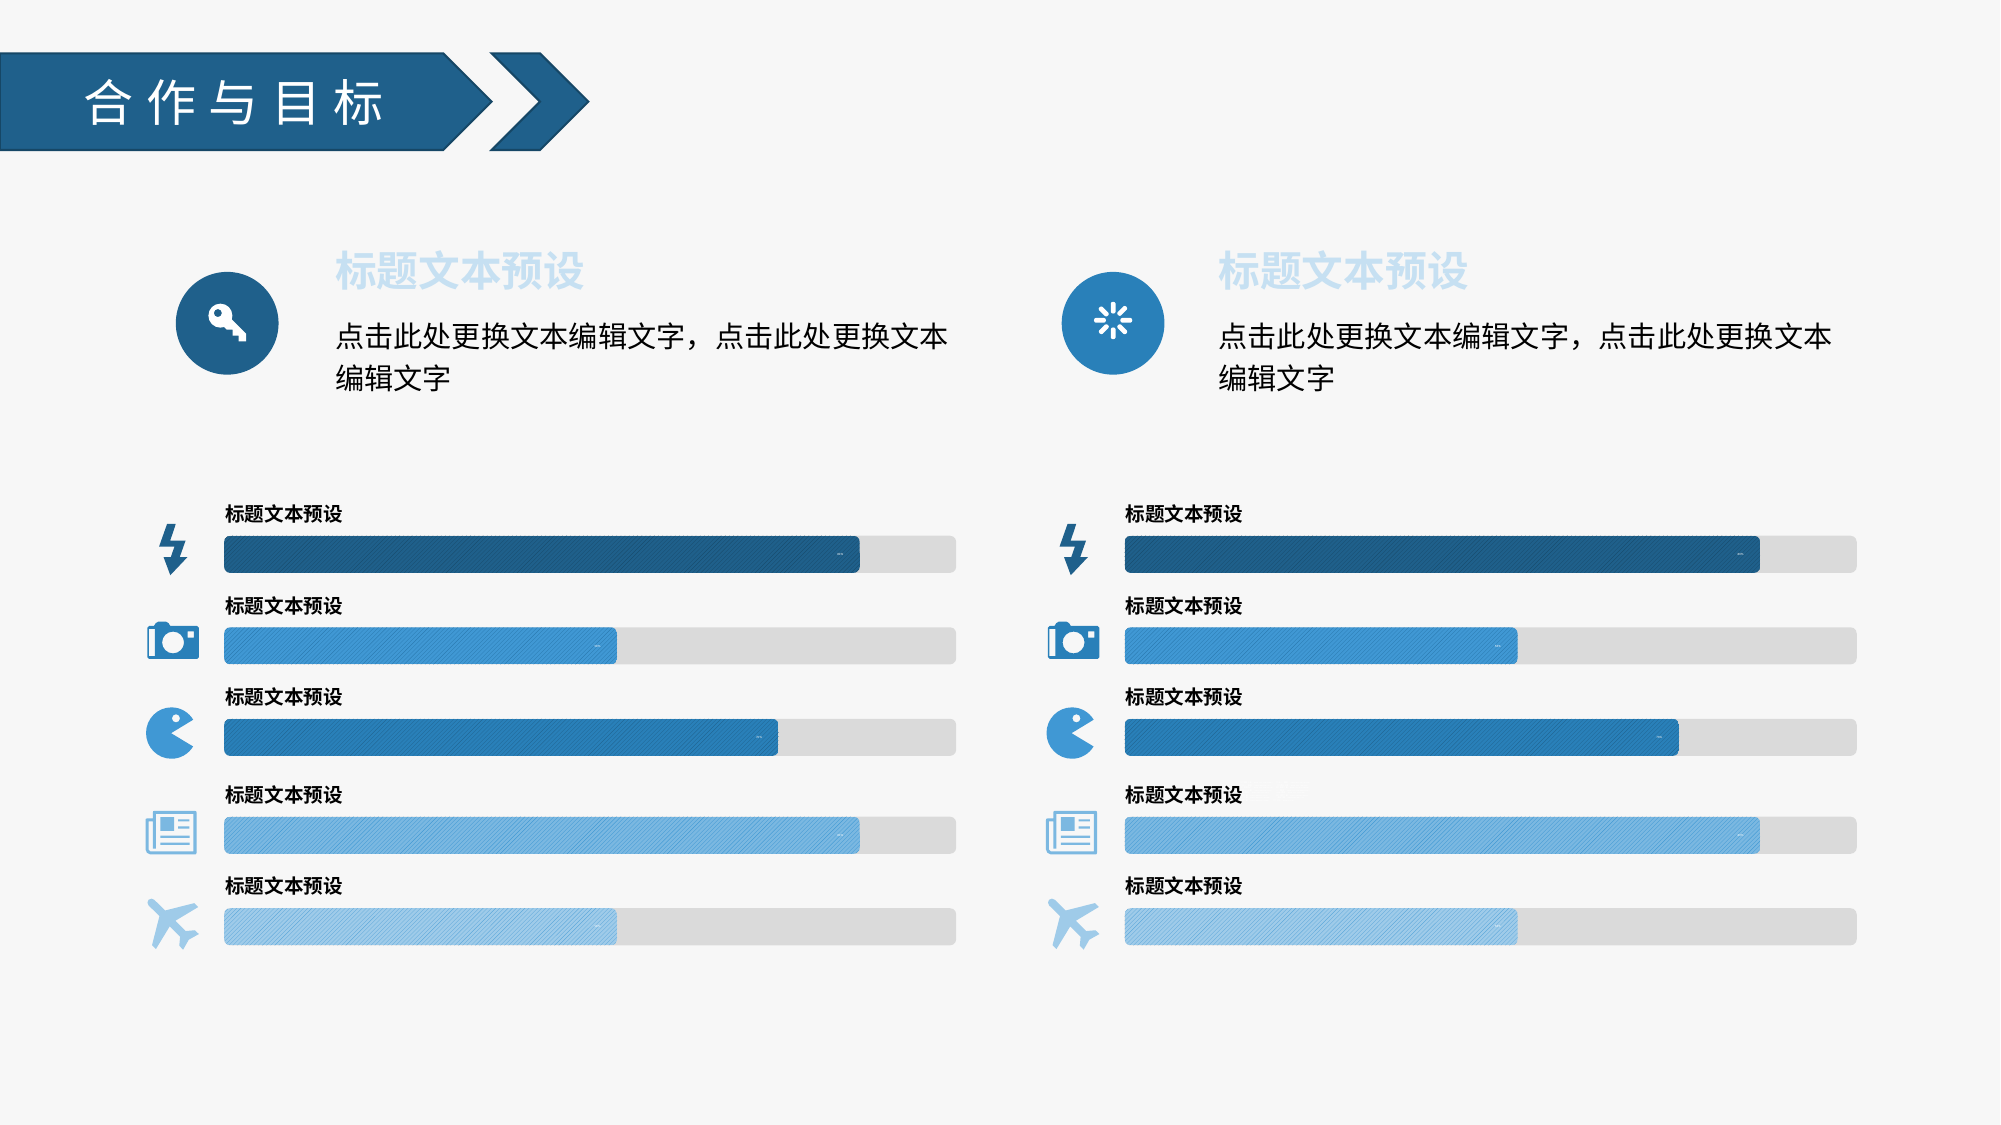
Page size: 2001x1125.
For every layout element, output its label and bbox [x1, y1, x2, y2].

text_box [0, 53, 589, 150]
text_box [145, 244, 1860, 950]
